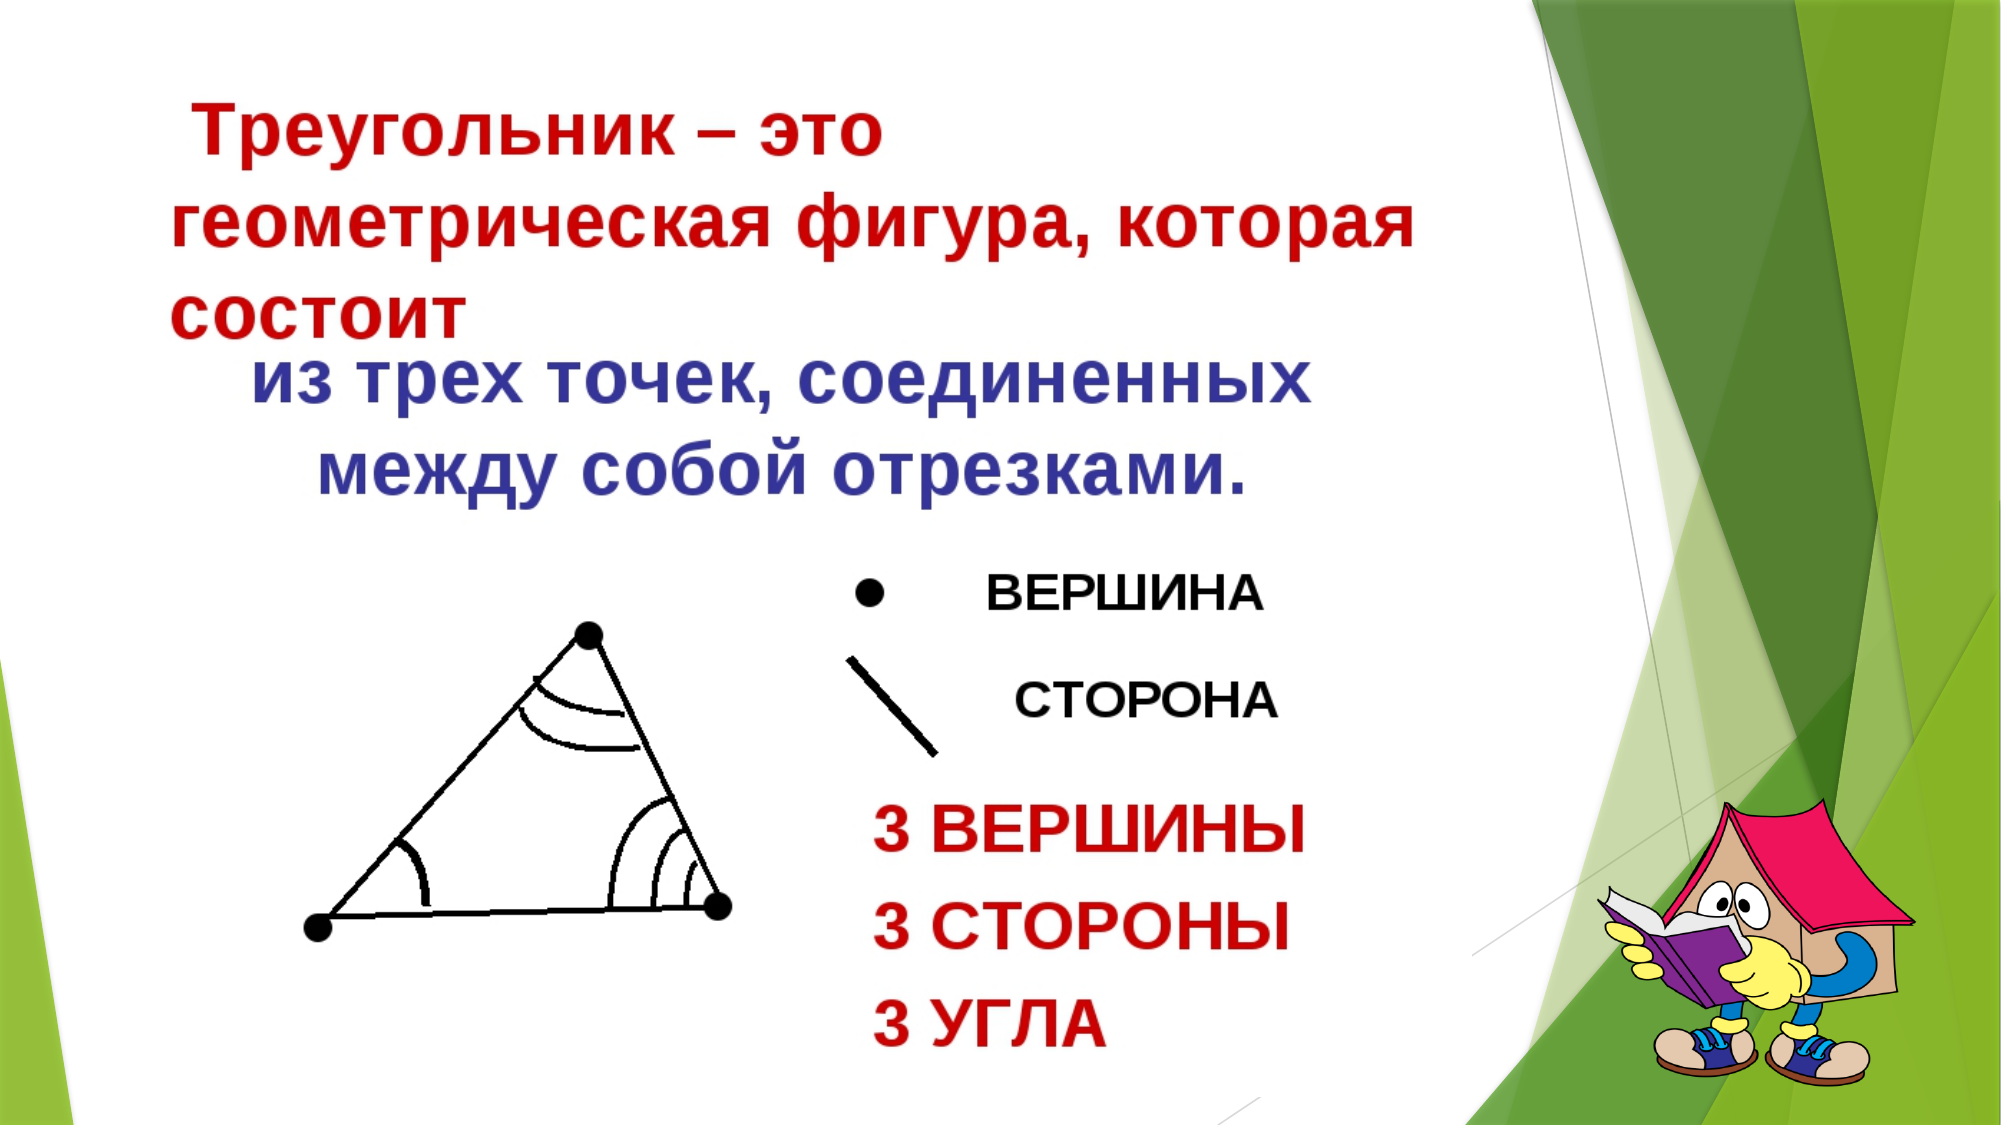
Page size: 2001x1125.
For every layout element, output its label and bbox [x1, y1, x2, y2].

picture [1591, 792, 1923, 1098]
picture [96, 65, 1472, 1098]
